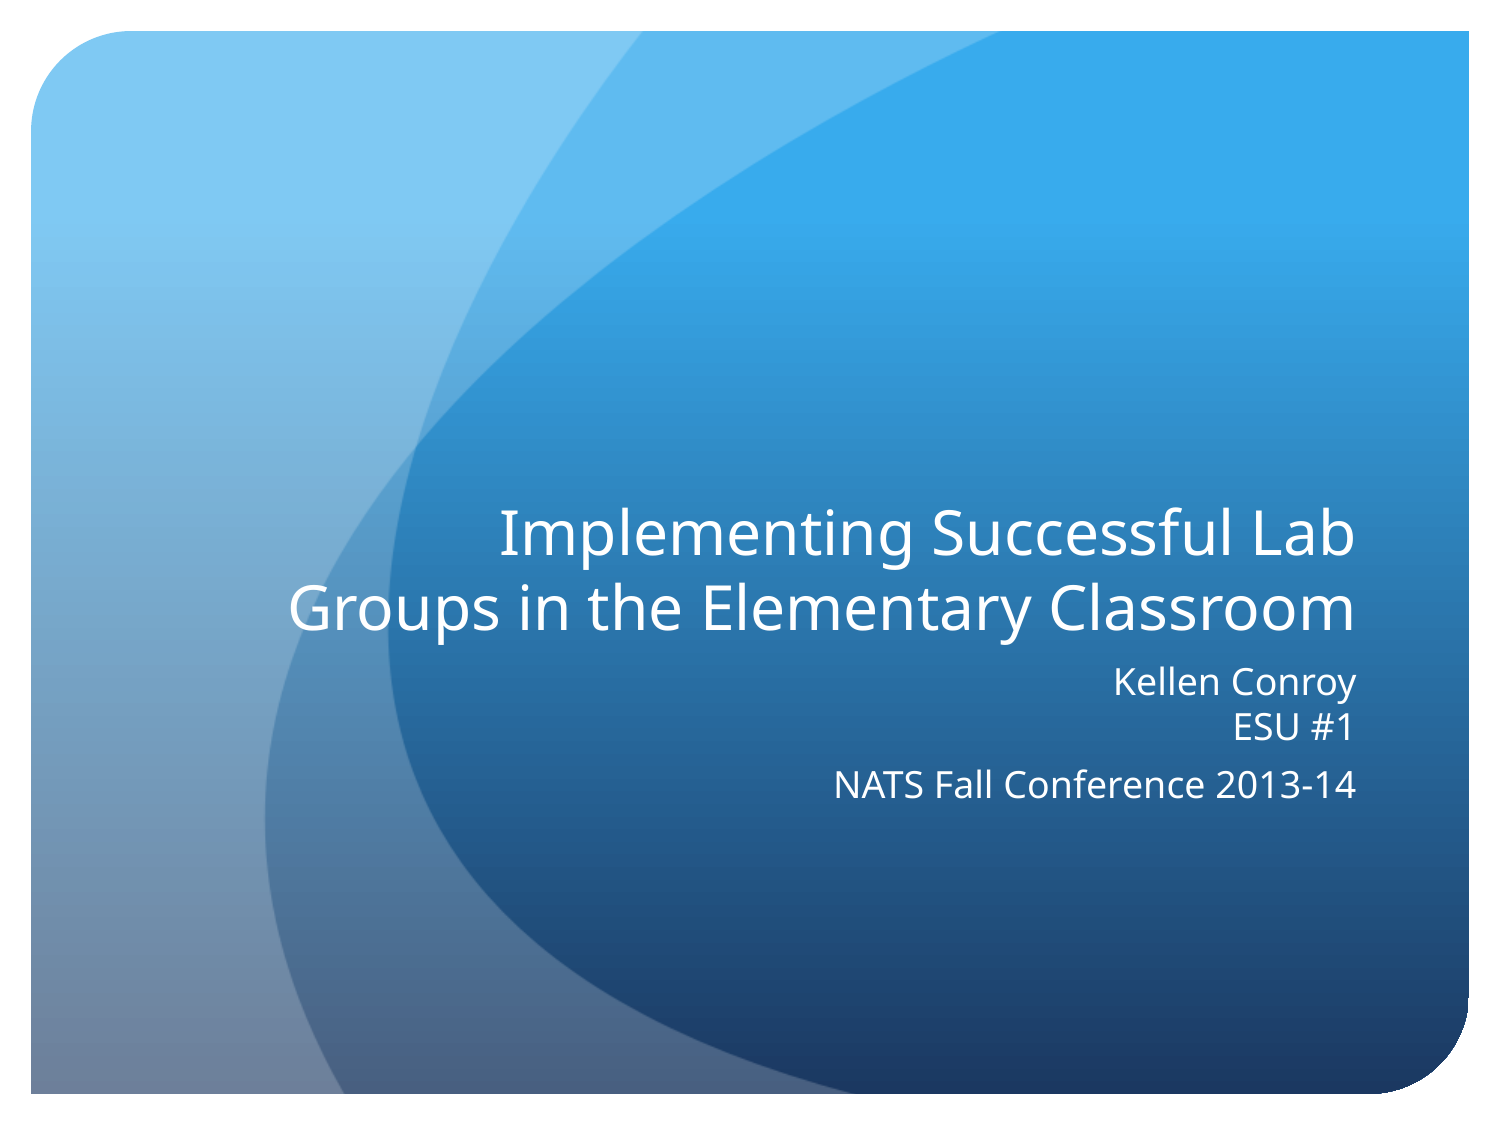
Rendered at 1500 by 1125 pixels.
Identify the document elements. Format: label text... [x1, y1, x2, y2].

subtitle Kellen Conroy ESU #1 NATS Fall Conference 2013-14 [262, 650, 1372, 939]
picture [25, 30, 1474, 1095]
title Implementing Successful Lab Groups in the Elementary Classroom [262, 408, 1372, 650]
